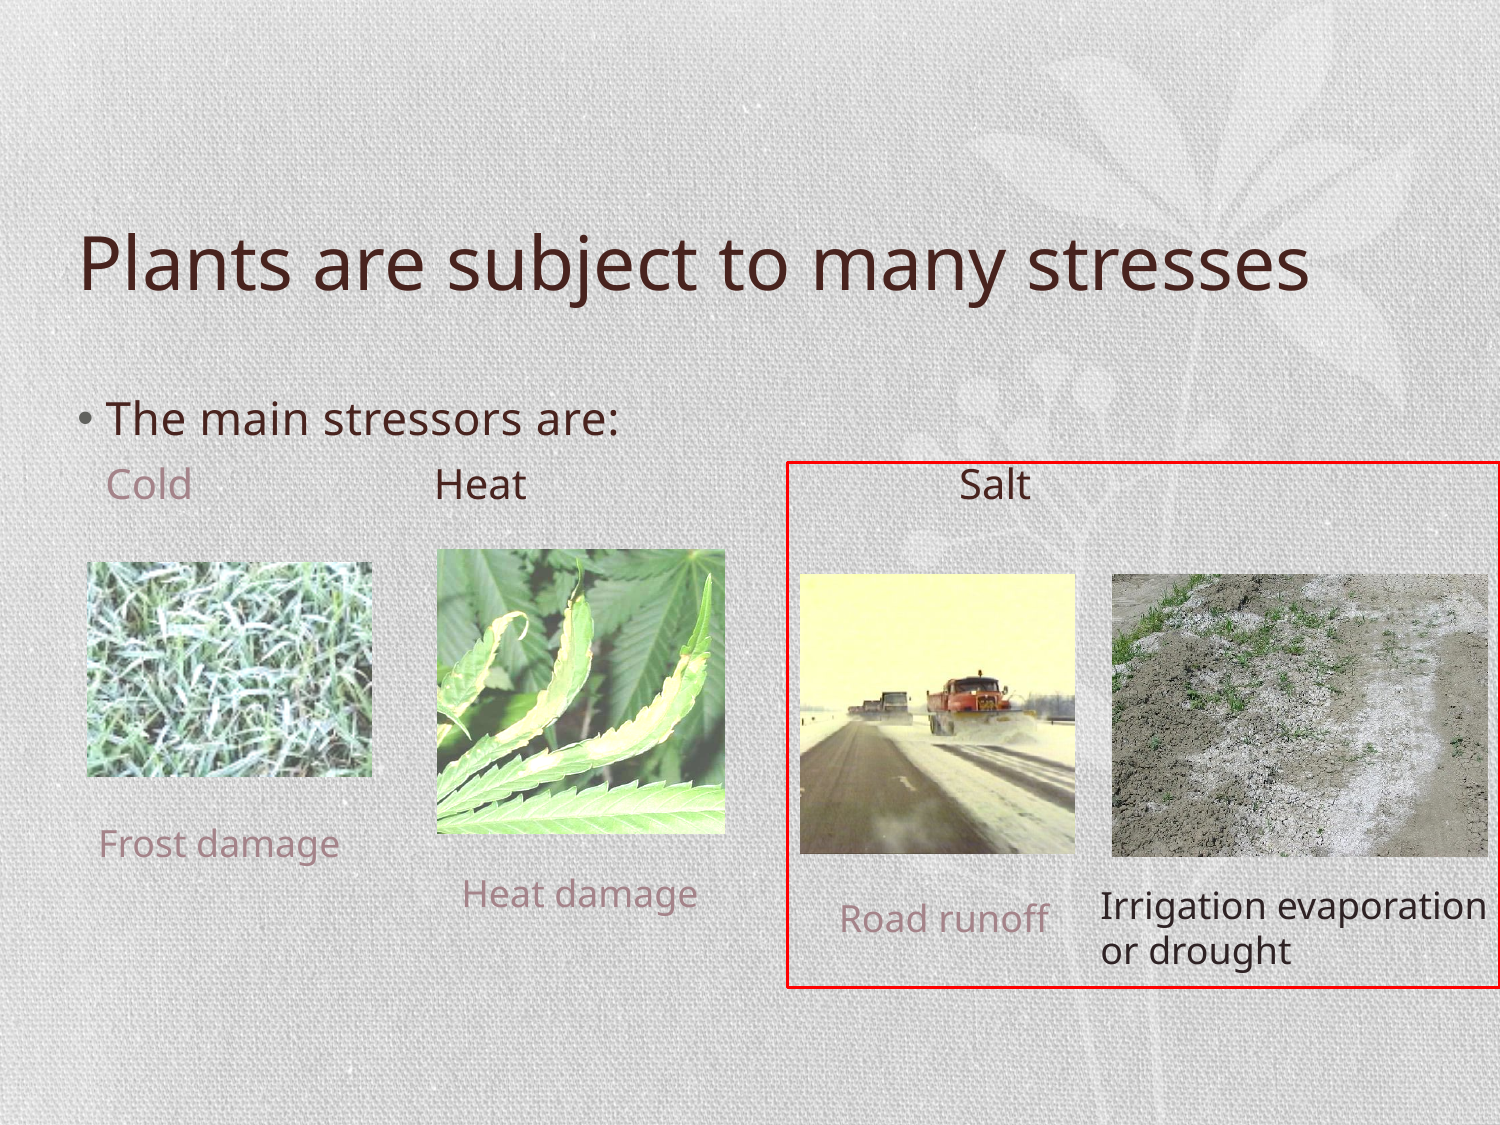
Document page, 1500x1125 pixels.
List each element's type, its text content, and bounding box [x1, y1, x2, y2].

picture [87, 562, 372, 777]
title Plants are subject to many stresses [62, 125, 1413, 313]
picture [799, 574, 1076, 854]
picture [437, 549, 726, 834]
text_box [786, 461, 1500, 989]
text_box Heat damage [446, 862, 714, 923]
list The main stressors are: Cold Heat Salt [62, 382, 1413, 1125]
picture [1112, 574, 1488, 857]
text_box Frost damage [83, 812, 356, 873]
